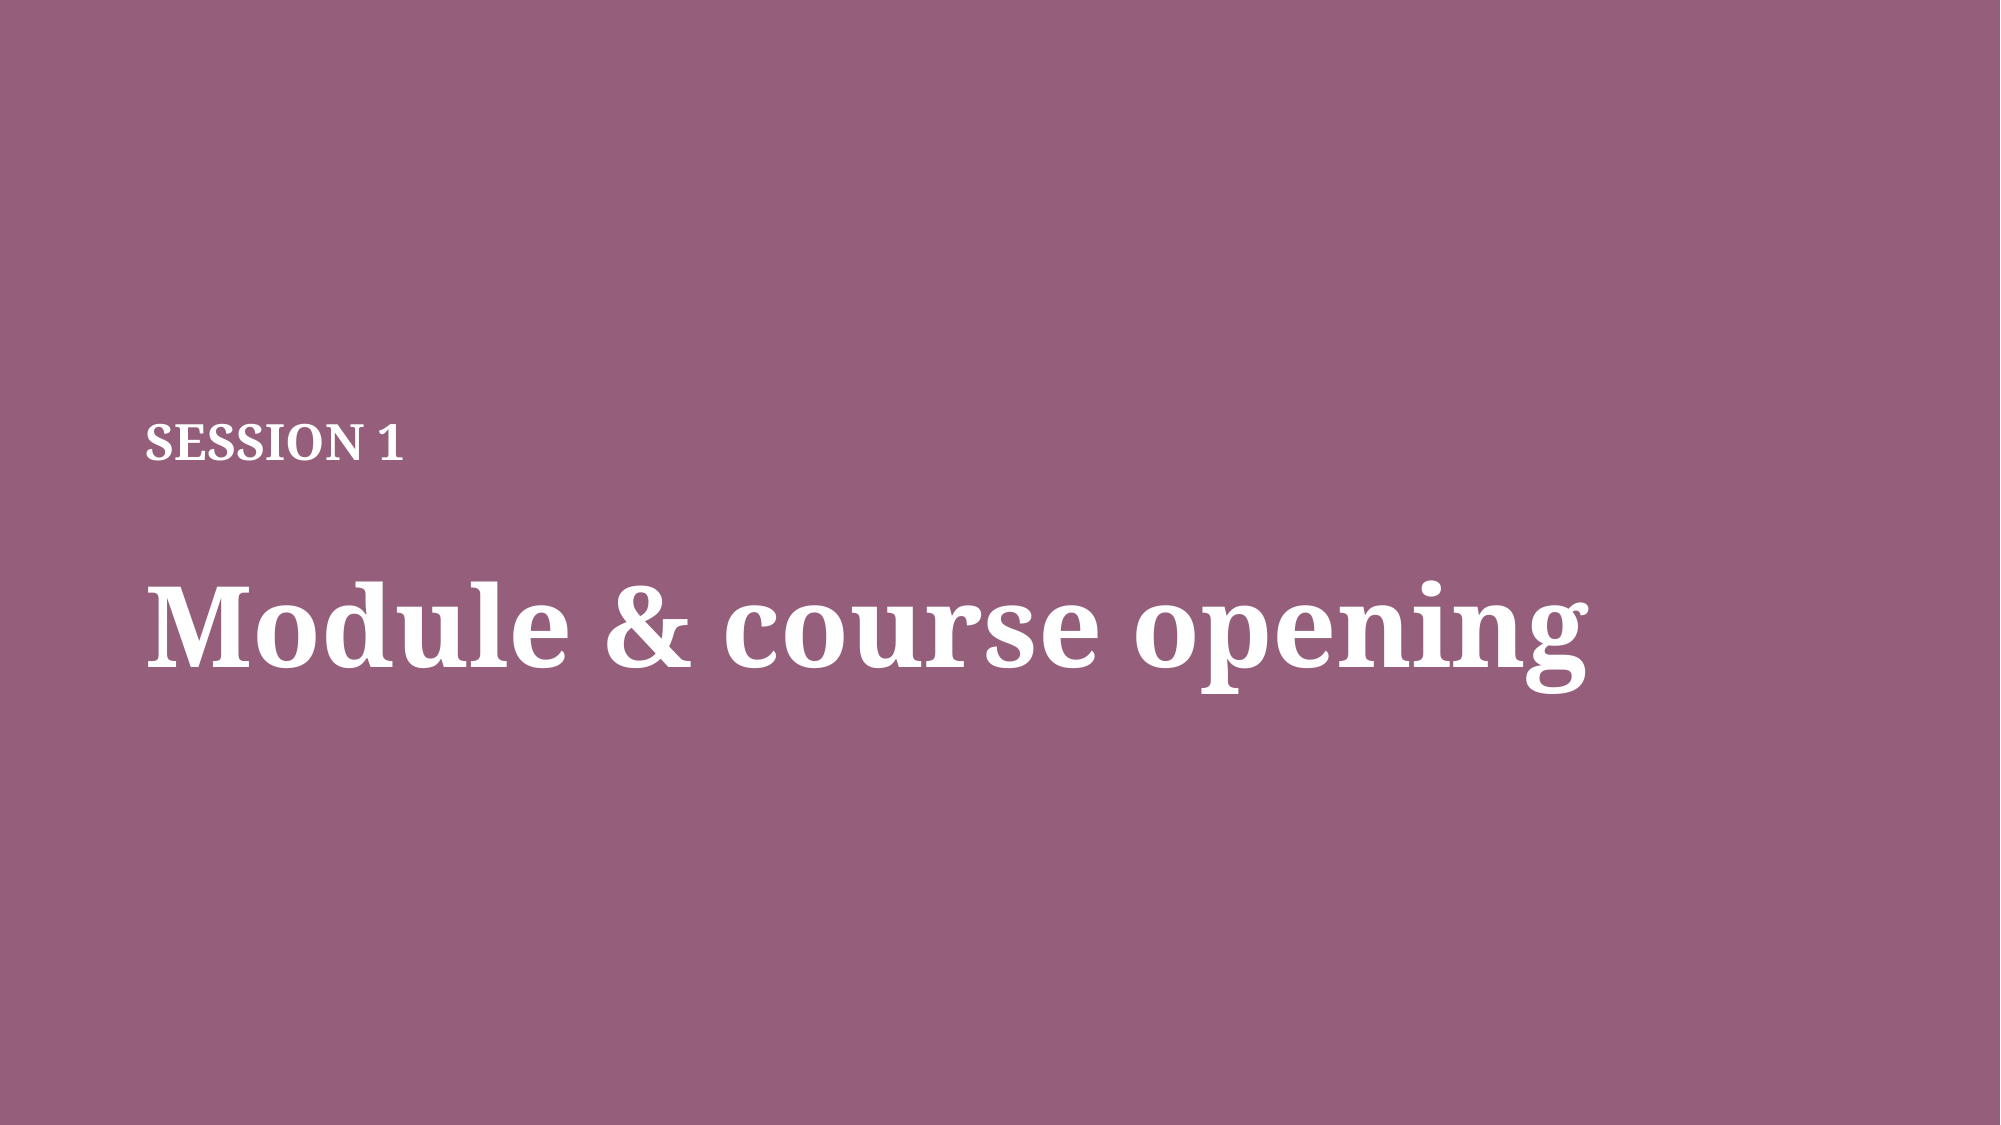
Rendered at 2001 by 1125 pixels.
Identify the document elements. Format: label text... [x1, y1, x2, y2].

text_box SESSION 1 Module & course opening [130, 508, 1792, 601]
